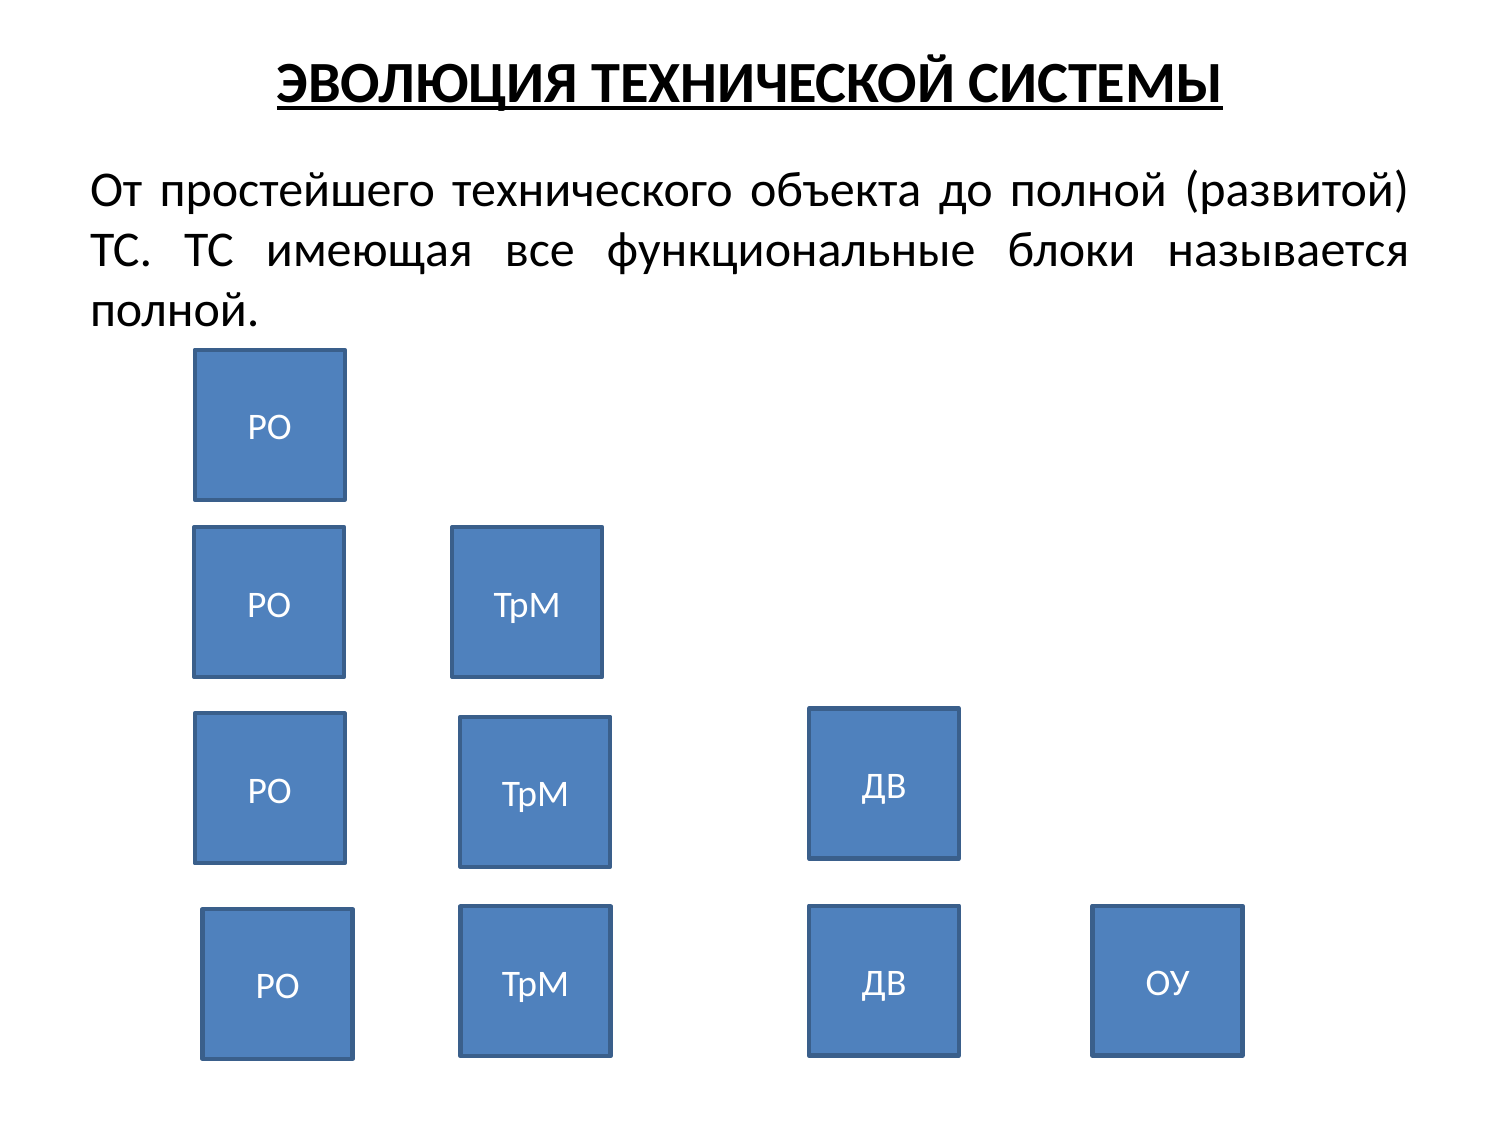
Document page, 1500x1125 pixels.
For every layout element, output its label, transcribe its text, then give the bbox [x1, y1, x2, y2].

text_box ТрМ [458, 715, 612, 869]
text_box ДВ [807, 706, 961, 861]
text_box ОУ [1090, 904, 1245, 1058]
text_box ДВ [807, 904, 961, 1058]
text_box ТрМ [458, 904, 613, 1058]
text_box РО [200, 907, 355, 1061]
title ЭВОЛЮЦИЯ ТЕХНИЧЕСКОЙ СИСТЕМЫ [75, 45, 1425, 114]
text_box ТрМ [450, 525, 604, 679]
text_box РО [192, 525, 346, 679]
list От простейшего технического объекта до полной (развитой) ТС. ТС имеющая все функциональные блоки называется полной. [75, 149, 1425, 1106]
text_box РО [193, 348, 347, 502]
text_box РО [193, 711, 347, 865]
